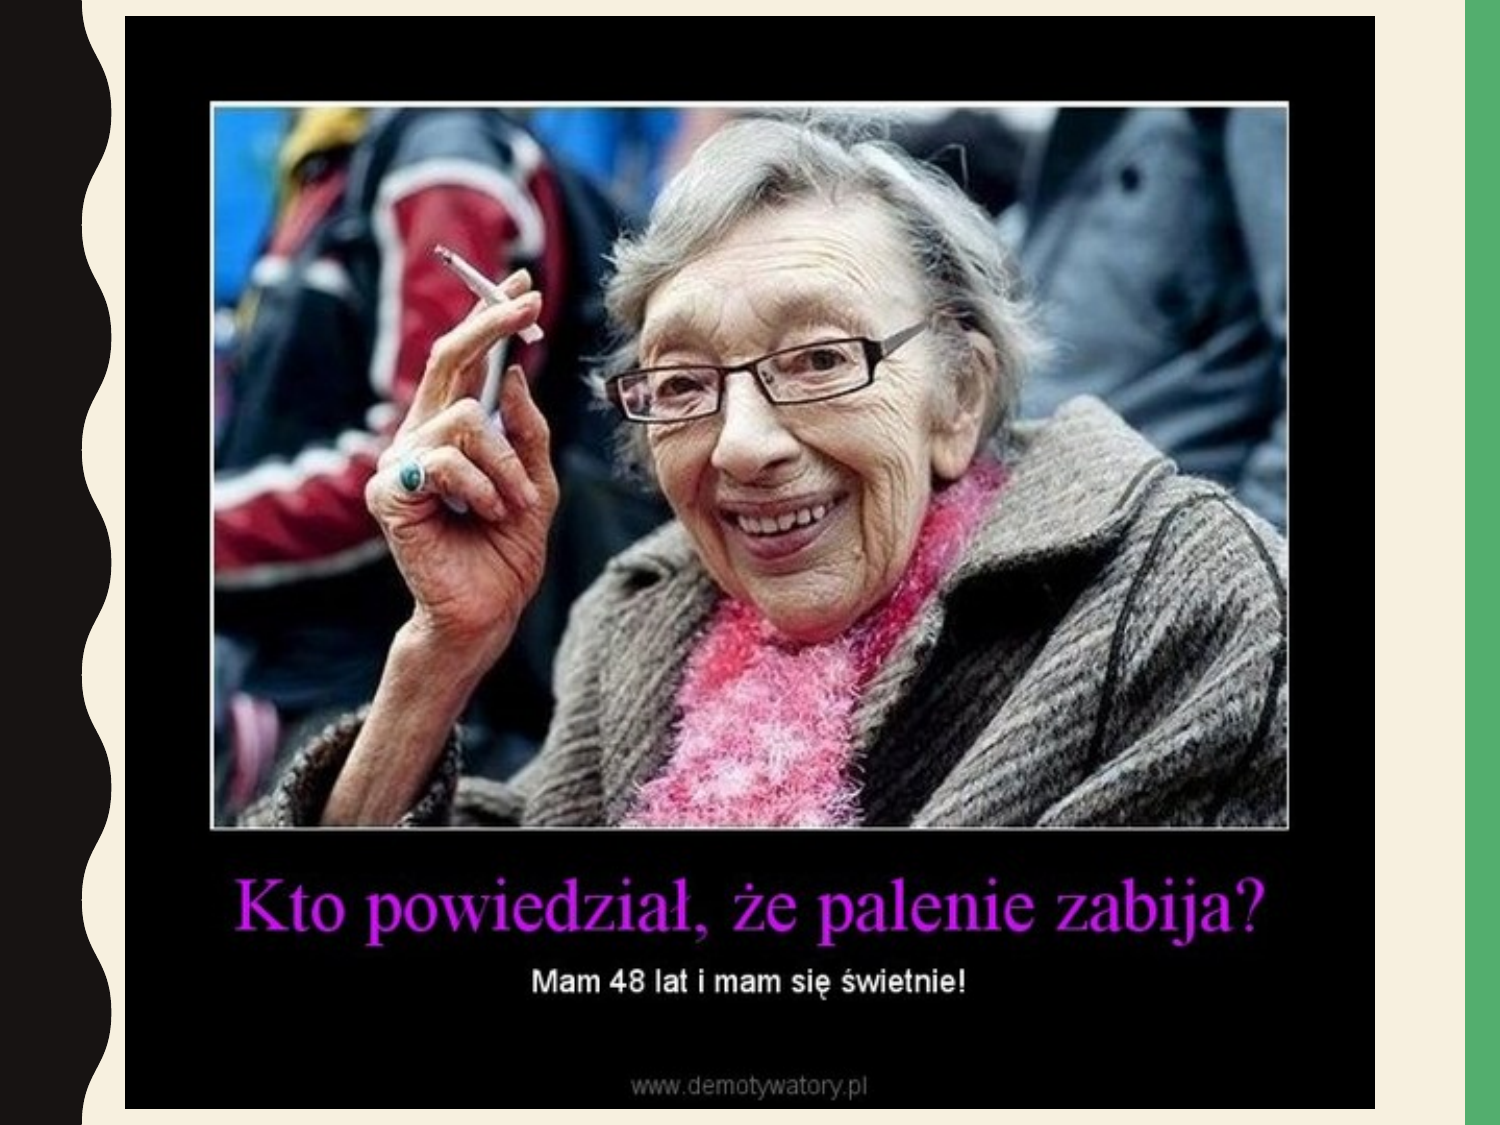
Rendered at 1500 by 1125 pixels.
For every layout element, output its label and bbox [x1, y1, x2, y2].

picture [124, 16, 1376, 1109]
